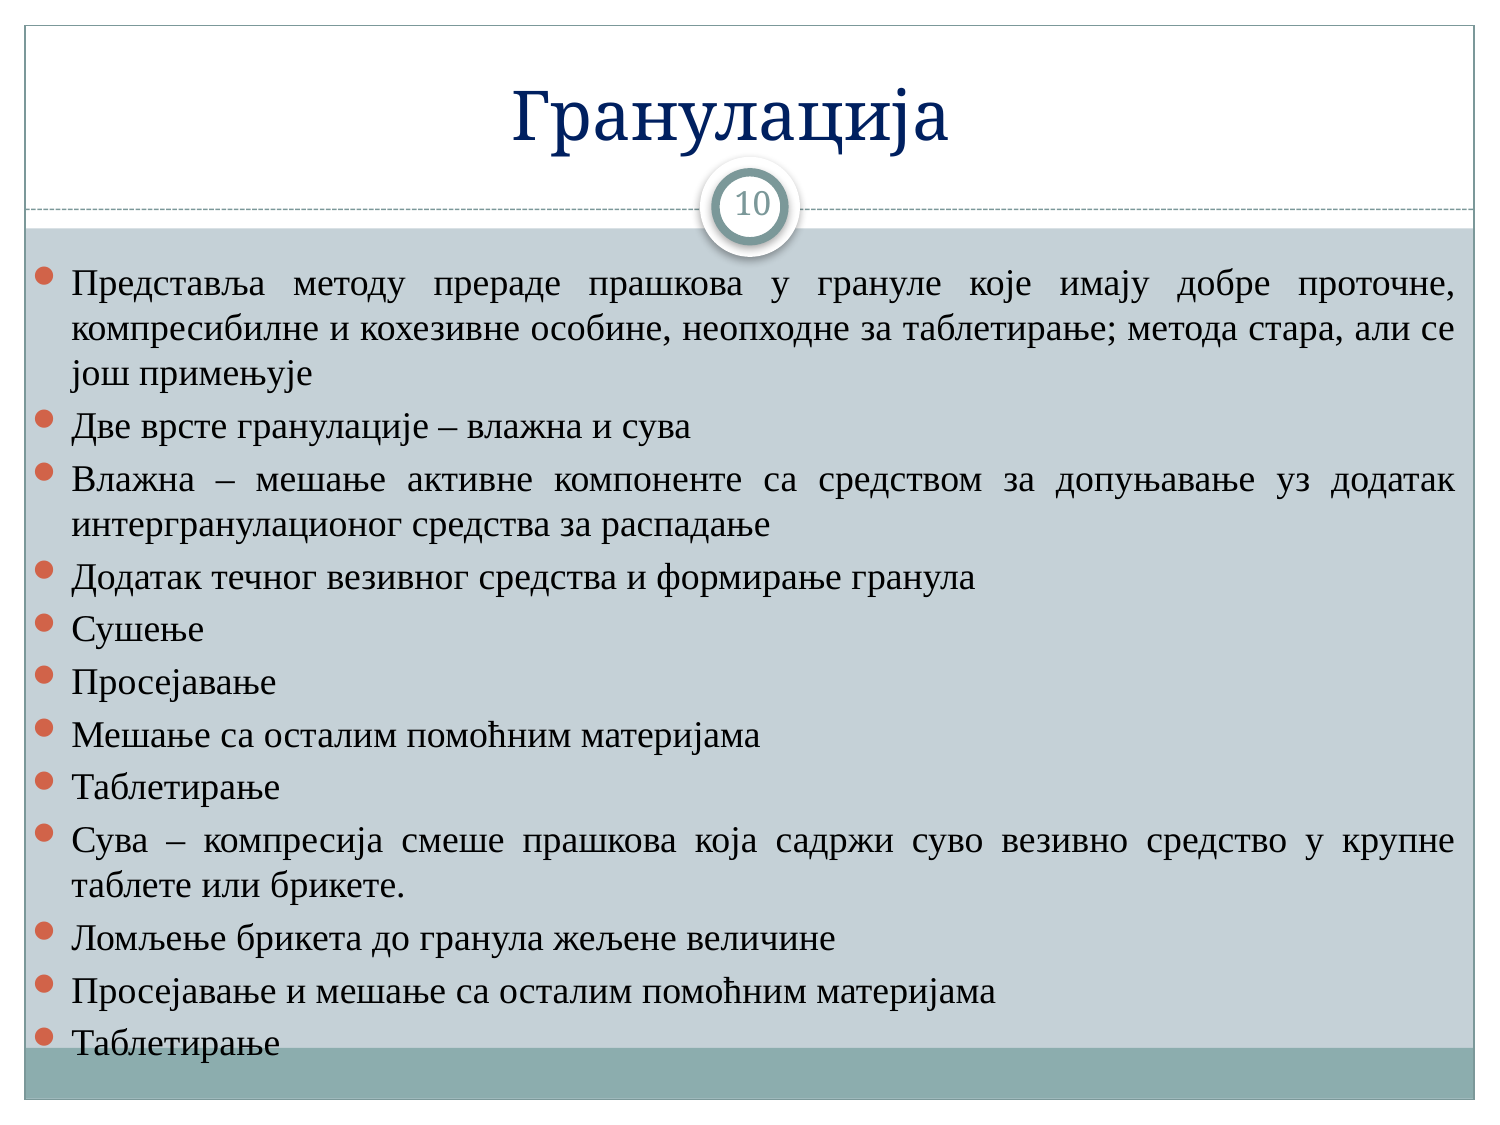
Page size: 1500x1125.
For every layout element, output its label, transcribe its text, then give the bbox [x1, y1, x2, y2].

slide_number 10 [715, 168, 791, 241]
list Представља методу прераде прашкова у грануле које имају добре проточне, компресибилне и кохезивне особине, неопходне за таблетирање; метода стара, али се још примењује Две врсте гранулације – влажна и сува Влажна – мешање активне компоненте са средством за допуњавање уз додатак интергранулационог средства за распадање Додатак течног везивног средства и формирање гранула Сушење Просејавање Мешање са осталим помоћним материјама Таблетирање Сува – компресија смеше прашкова која садржи суво везивно средство у крупне таблете или брикете. Ломљење брикета до гранула жељене величине Просејавање и мешање са осталим помоћним материјама Таблетирање [17, 250, 1471, 1083]
title Гранулација [49, 37, 1450, 162]
